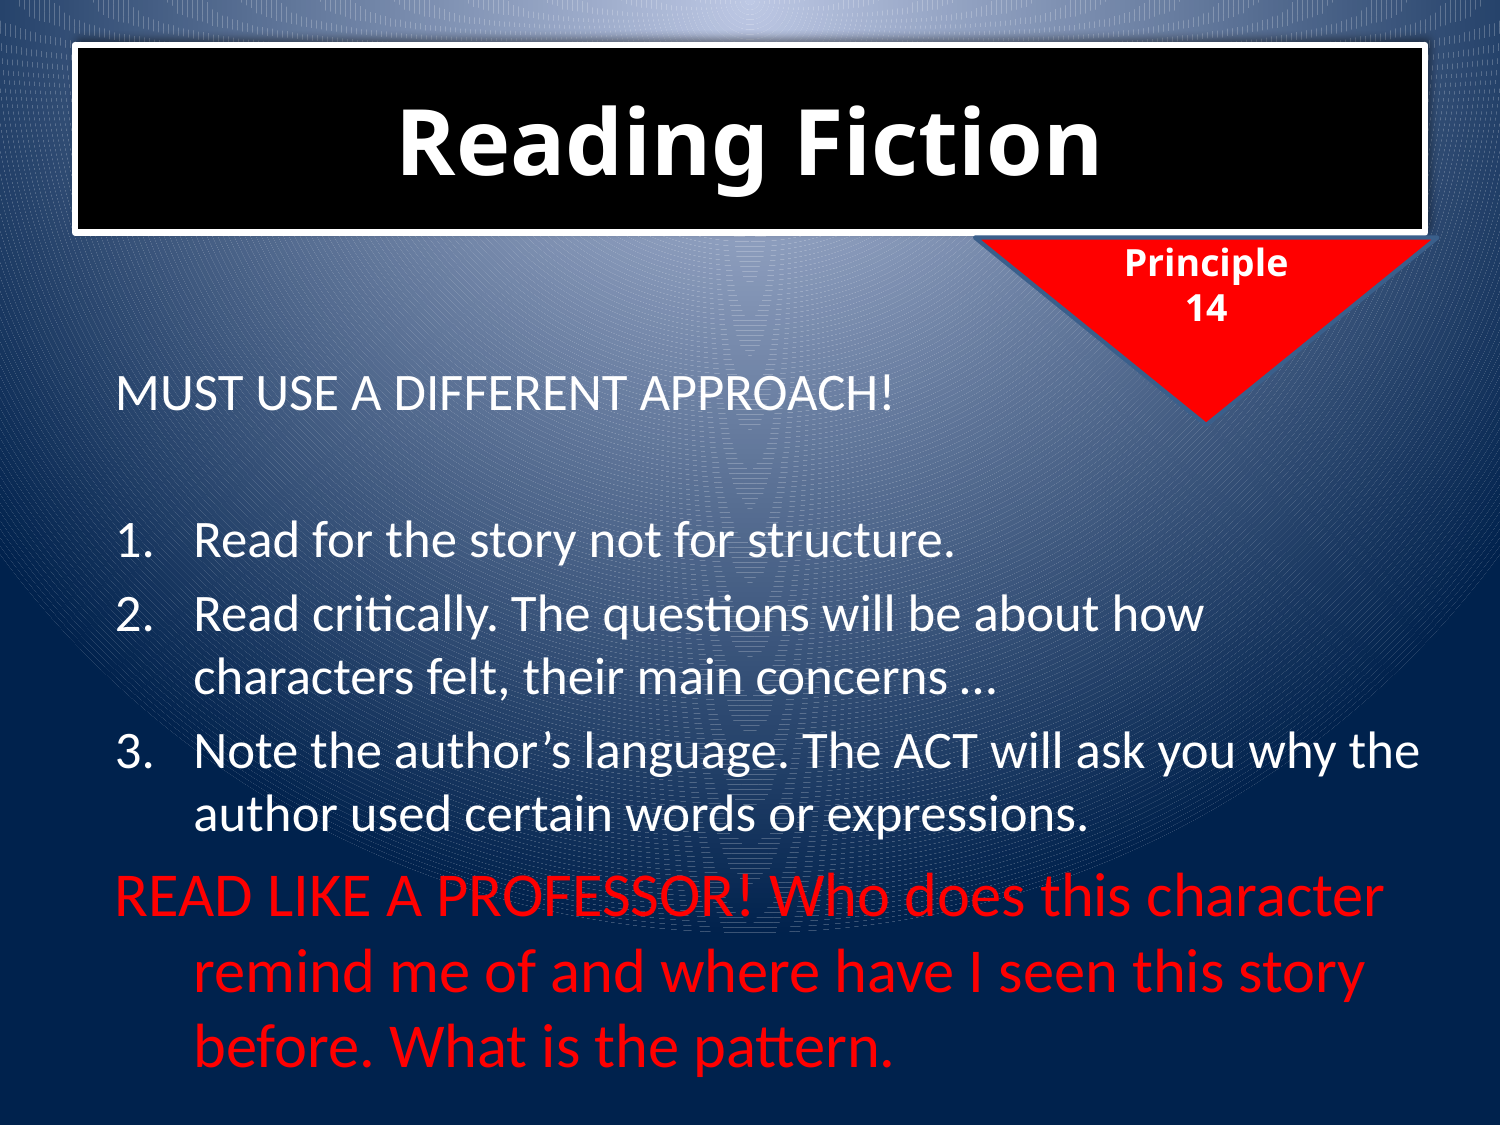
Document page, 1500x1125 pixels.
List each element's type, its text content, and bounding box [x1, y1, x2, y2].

list MUST USE A DIFFERENT APPROACH! Read for the story not for structure. Read critically. The questions will be about how characters felt, their main concerns … Note the author’s language. The ACT will ask you why the author used certain words or expressions. READ LIKE A PROFESSOR! Who does this character remind me of and where have I seen this story before. What is the pattern. [99, 350, 1450, 1093]
title Reading Fiction [72, 42, 1428, 236]
text_box Principle 14 [972, 235, 1440, 427]
